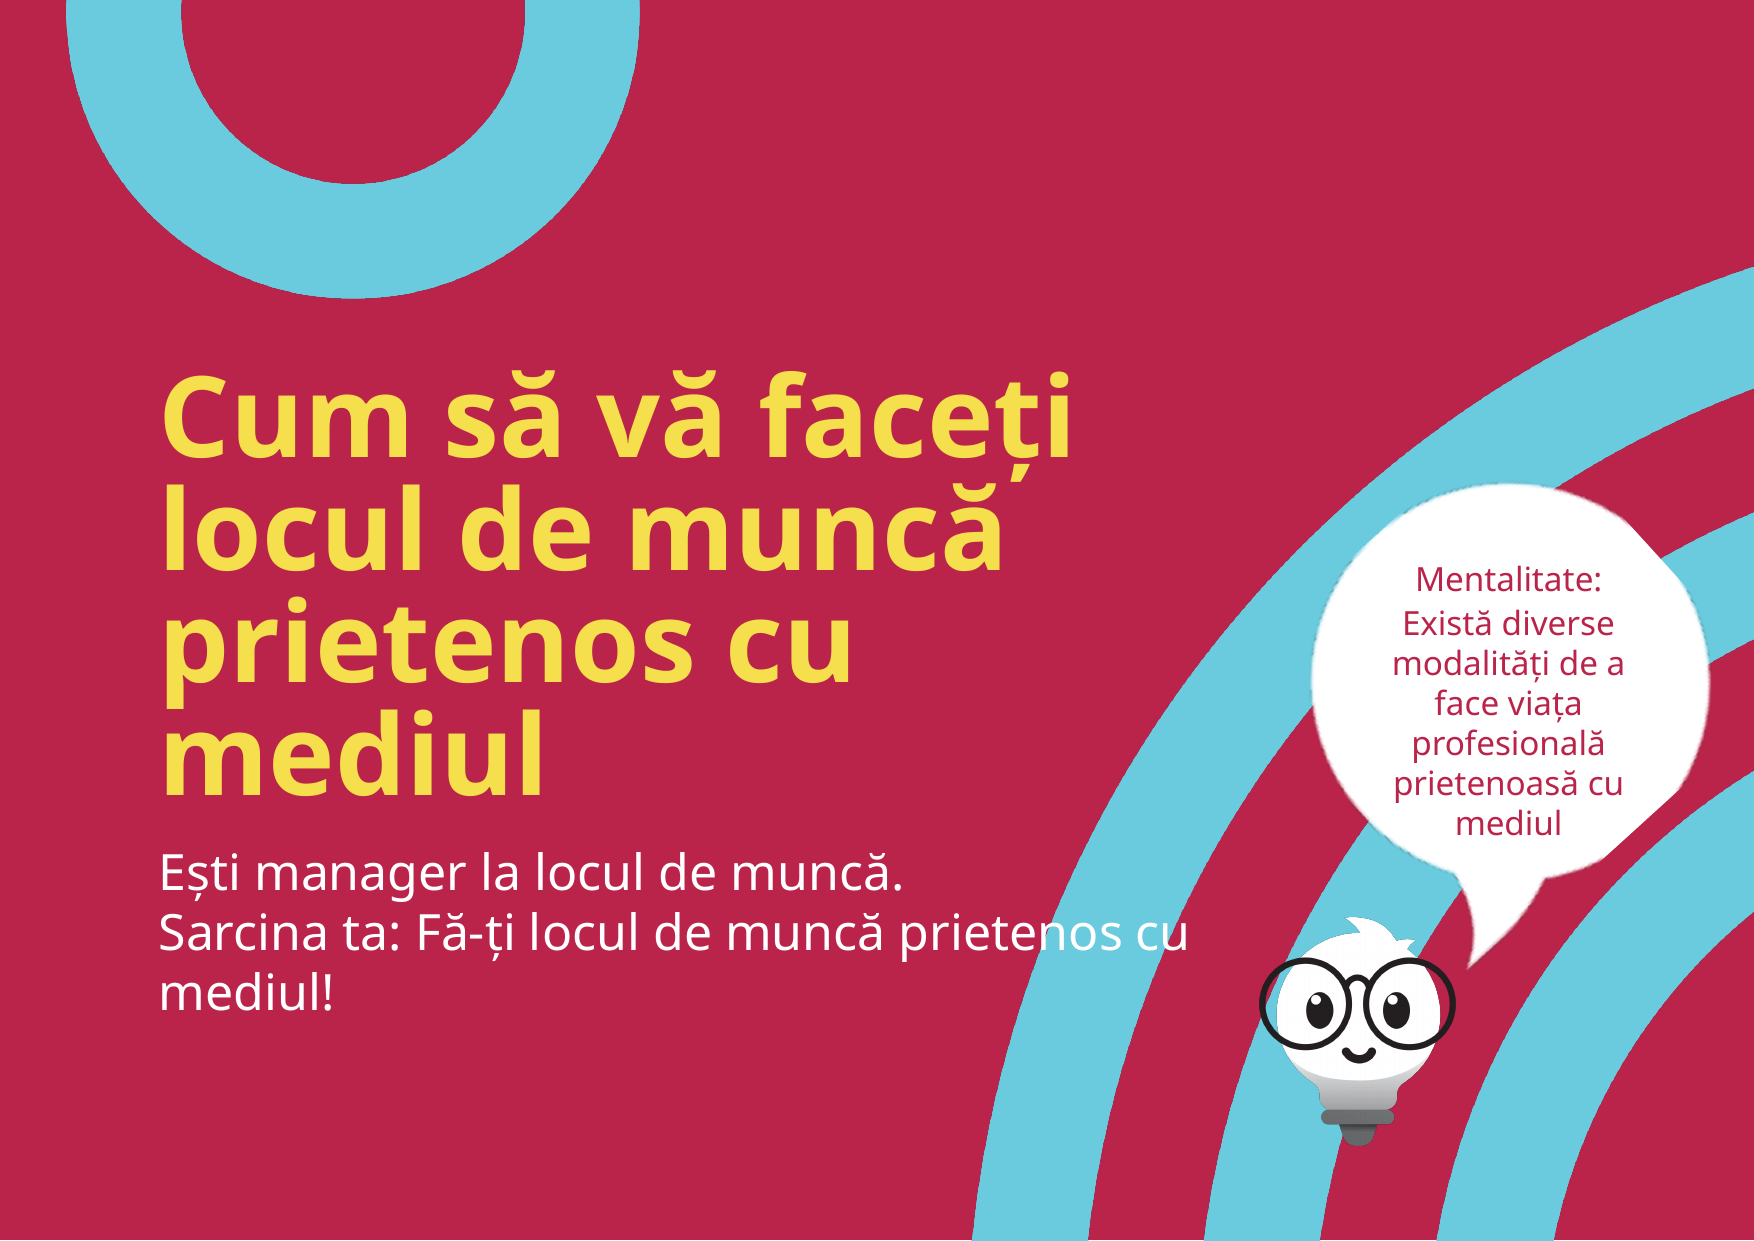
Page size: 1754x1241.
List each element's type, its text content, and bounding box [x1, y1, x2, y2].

text_box Cum să vă faceți locul de muncă prietenos cu mediul [143, 360, 966, 773]
picture [66, 0, 640, 299]
picture [966, 208, 1754, 1241]
text_box Ești manager la locul de muncă. Sarcina ta: Fă-ți locul de muncă prietenos cu mediul! [143, 773, 966, 1029]
